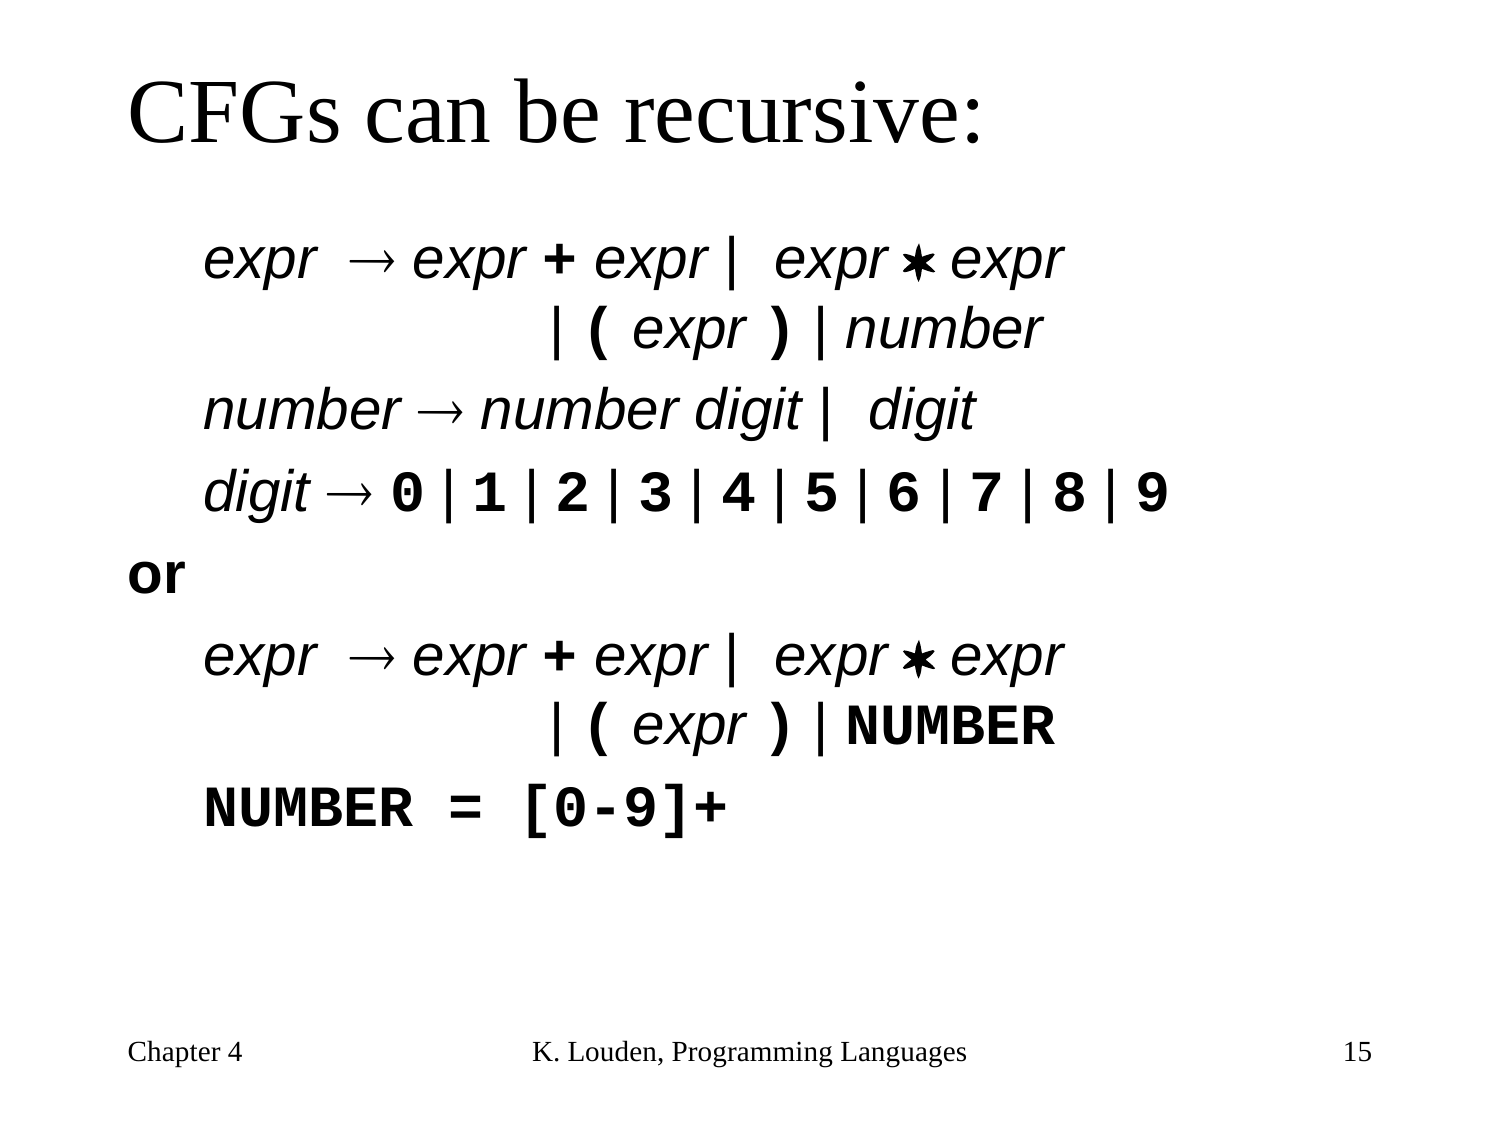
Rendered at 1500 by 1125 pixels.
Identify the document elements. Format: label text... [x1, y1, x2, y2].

footer K. Louden, Programming Languages [487, 1012, 1013, 1088]
slide_number Chapter 4 [112, 1012, 426, 1088]
list expr ® expr + expr | expr  expr | ( expr ) | number number ® number digit | digit digit ® 0 | 1 | 2 | 3 | 4 | 5 | 6 | 7 | 8 | 9 or expr ® expr + expr | expr  expr | ( expr ) | NUMBER NUMBER = [0-9]+ [112, 212, 1388, 913]
slide_number 15 [1074, 1012, 1388, 1088]
title CFGs can be recursive: [112, 12, 1388, 201]
